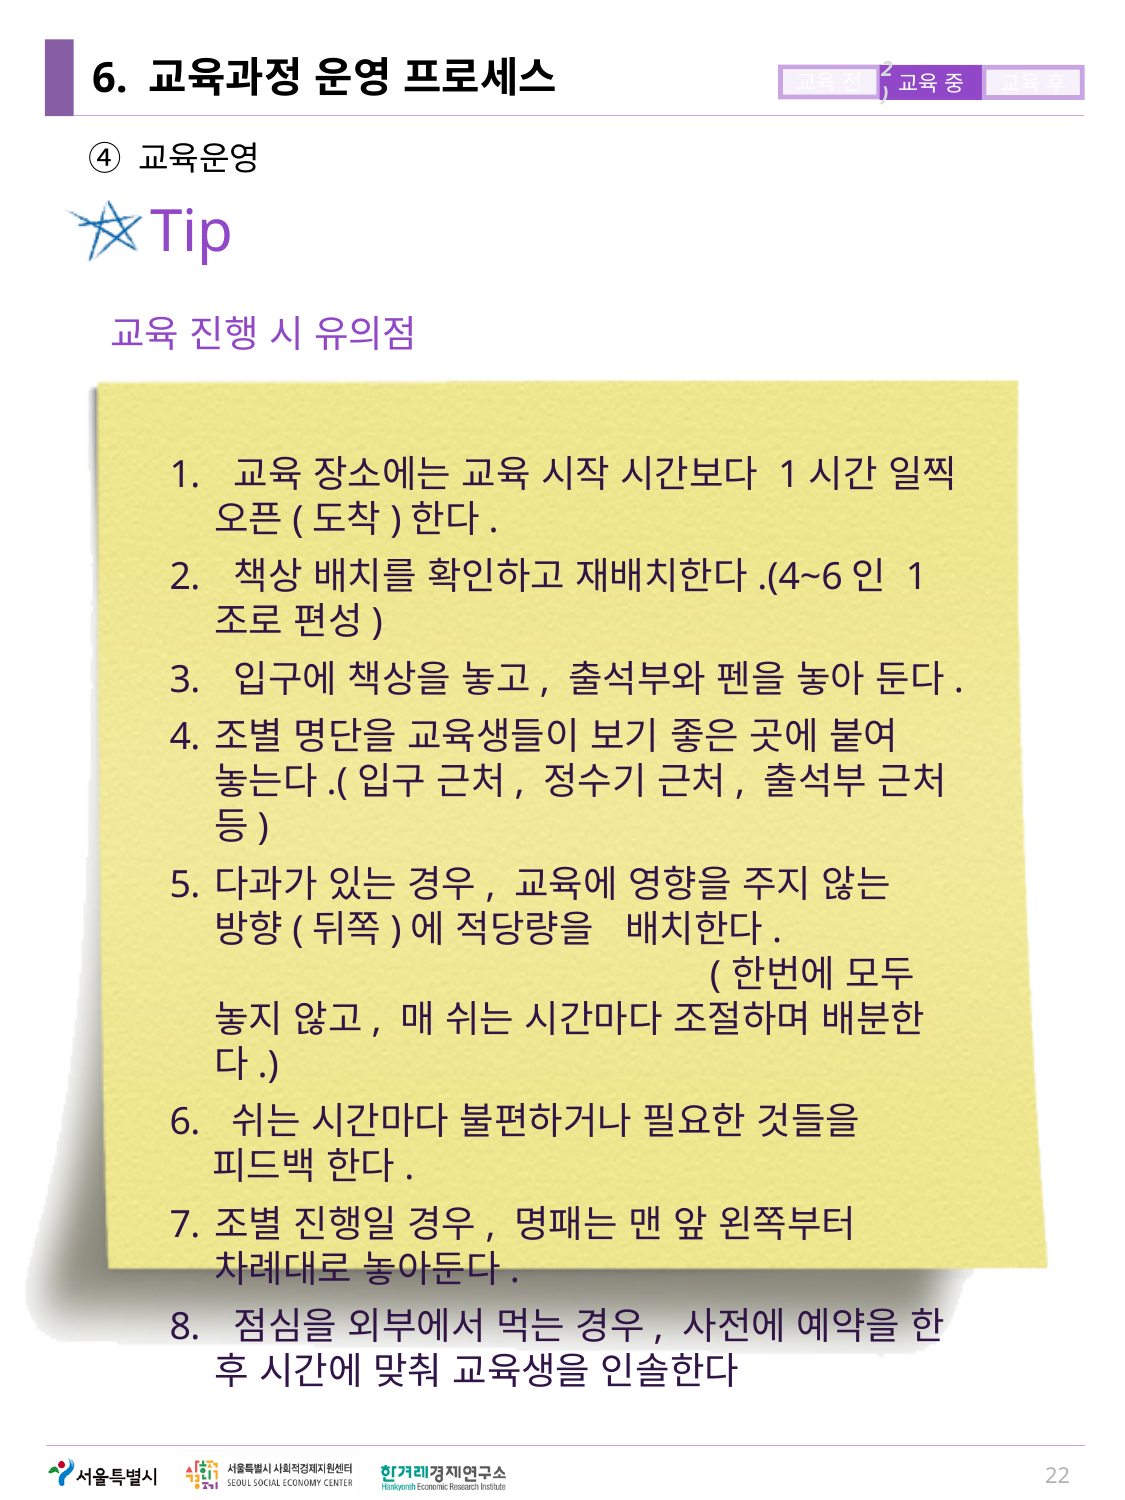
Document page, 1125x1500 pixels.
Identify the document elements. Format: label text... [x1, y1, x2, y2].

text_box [58, 185, 360, 272]
picture [0, 267, 1125, 1499]
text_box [780, 55, 1083, 98]
slide_number 22 [832, 1453, 1086, 1500]
title 6. 교육과정 운영 프로세스 [77, 49, 1034, 110]
picture [48, 1457, 157, 1486]
text_box ④ 교육운영 [73, 130, 285, 185]
picture [381, 1465, 506, 1491]
